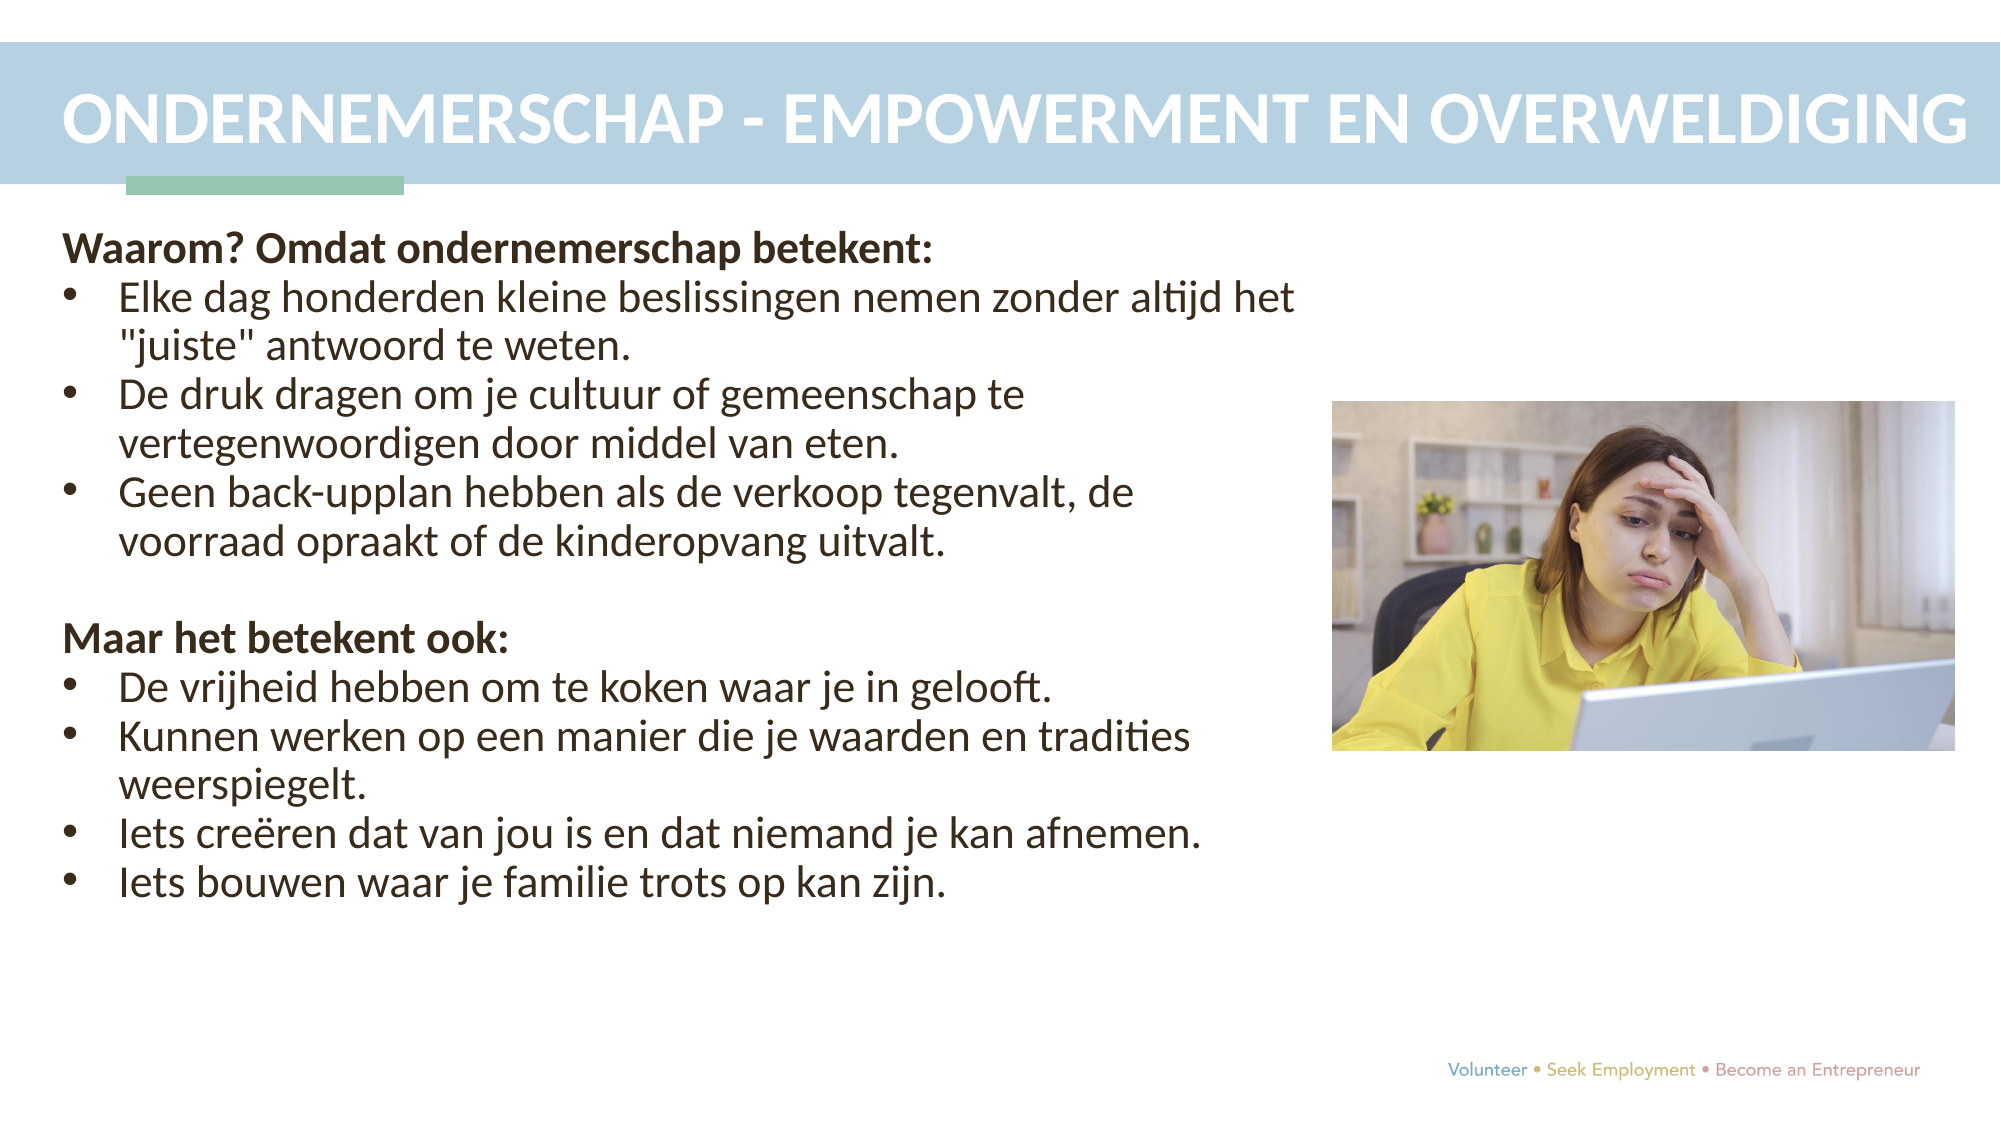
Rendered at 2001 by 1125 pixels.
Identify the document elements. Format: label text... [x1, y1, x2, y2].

list Waarom? Omdat ondernemerschap betekent: Elke dag honderden kleine beslissingen nemen zonder altijd het "juiste" antwoord te weten. De druk dragen om je cultuur of gemeenschap te vertegenwoordigen door middel van eten. Geen back-upplan hebben als de verkoop tegenvalt, de voorraad opraakt of de kinderopvang uitvalt. Maar het betekent ook: De vrijheid hebben om te koken waar je in gelooft. Kunnen werken op een manier die je waarden en tradities weerspiegelt. Iets creëren dat van jou is en dat niemand je kan afnemen. Iets bouwen waar je familie trots op kan zijn. [47, 216, 1316, 930]
picture [1418, 1046, 1971, 1103]
picture [1332, 401, 1955, 752]
list ONDERNEMERSCHAP - EMPOWERMENT EN OVERWELDIGING [47, 60, 2000, 179]
